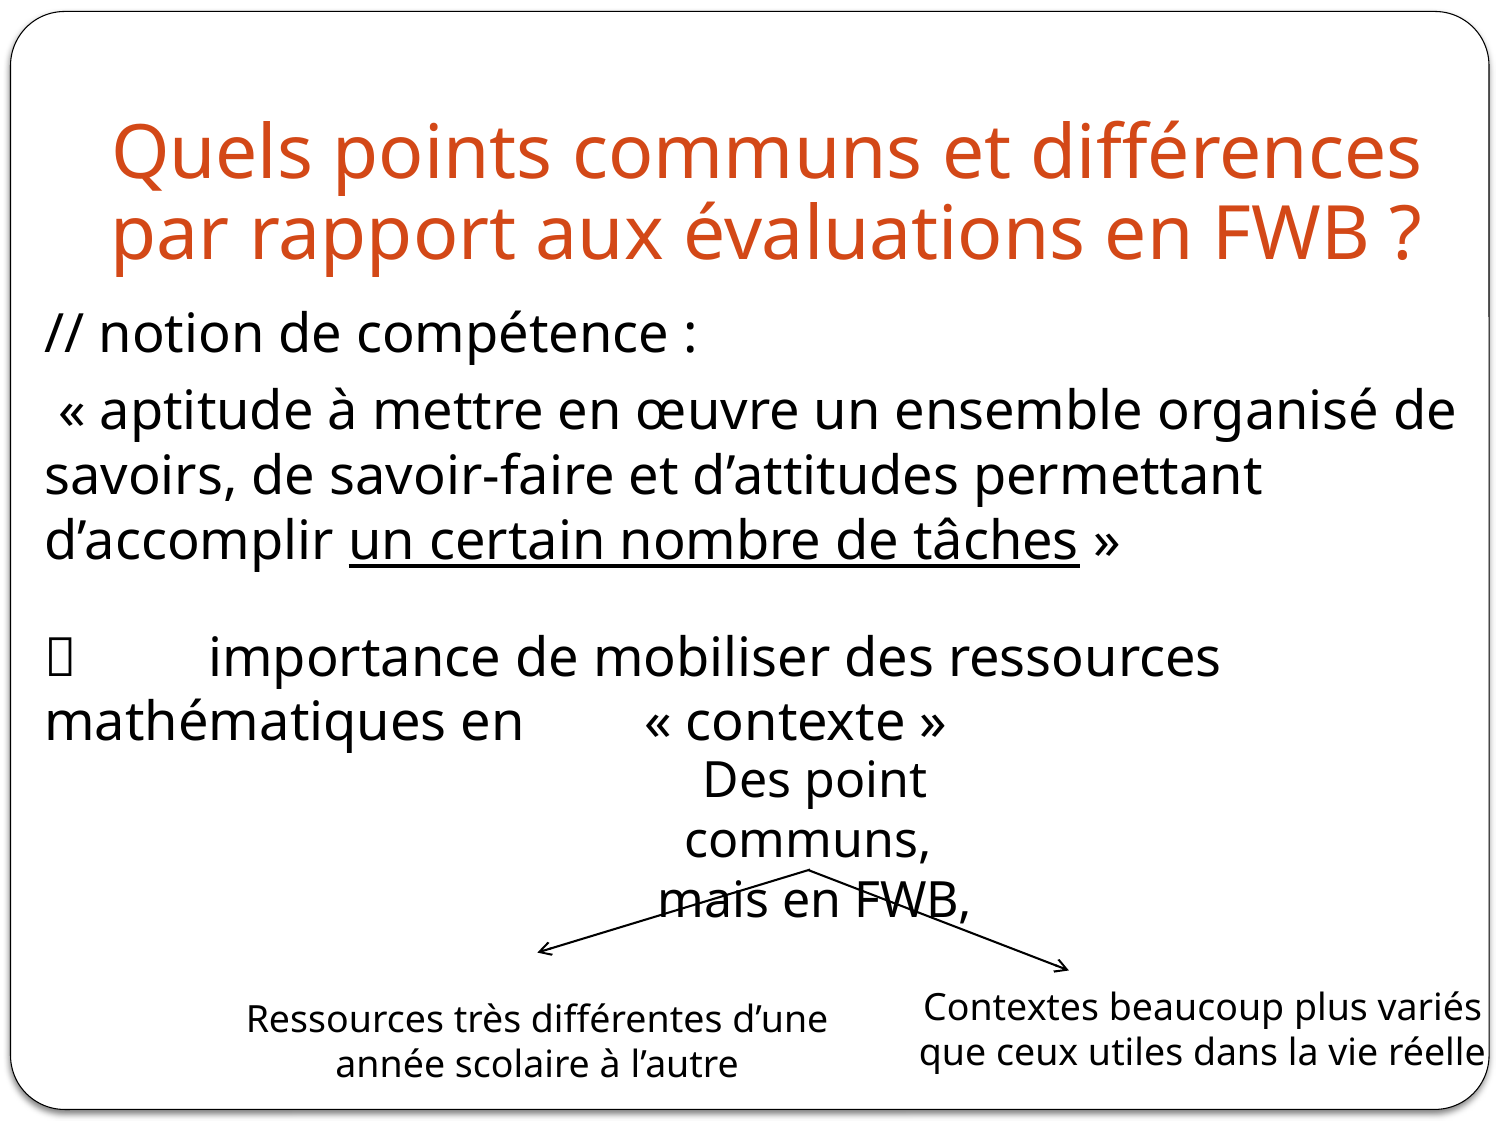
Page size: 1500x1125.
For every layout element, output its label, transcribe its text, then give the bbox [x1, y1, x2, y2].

list // notion de compétence : « aptitude à mettre en œuvre un ensemble organisé de savoirs, de savoir-faire et d’attitudes permettant d’accomplir un certain nombre de tâches »  importance de mobiliser des ressources mathématiques en « contexte » [29, 290, 1500, 929]
title Quels points communs et différences par rapport aux évaluations en FWB ? [75, 65, 1459, 290]
text_box Des point communs, mais en FWB, [572, 739, 1058, 868]
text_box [537, 869, 806, 953]
text_box Ressources très différentes d’une année scolaire à l’autre [218, 987, 857, 1093]
text_box Contextes beaucoup plus variés que ceux utiles dans la vie réelle [883, 975, 1500, 1125]
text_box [808, 870, 1070, 971]
